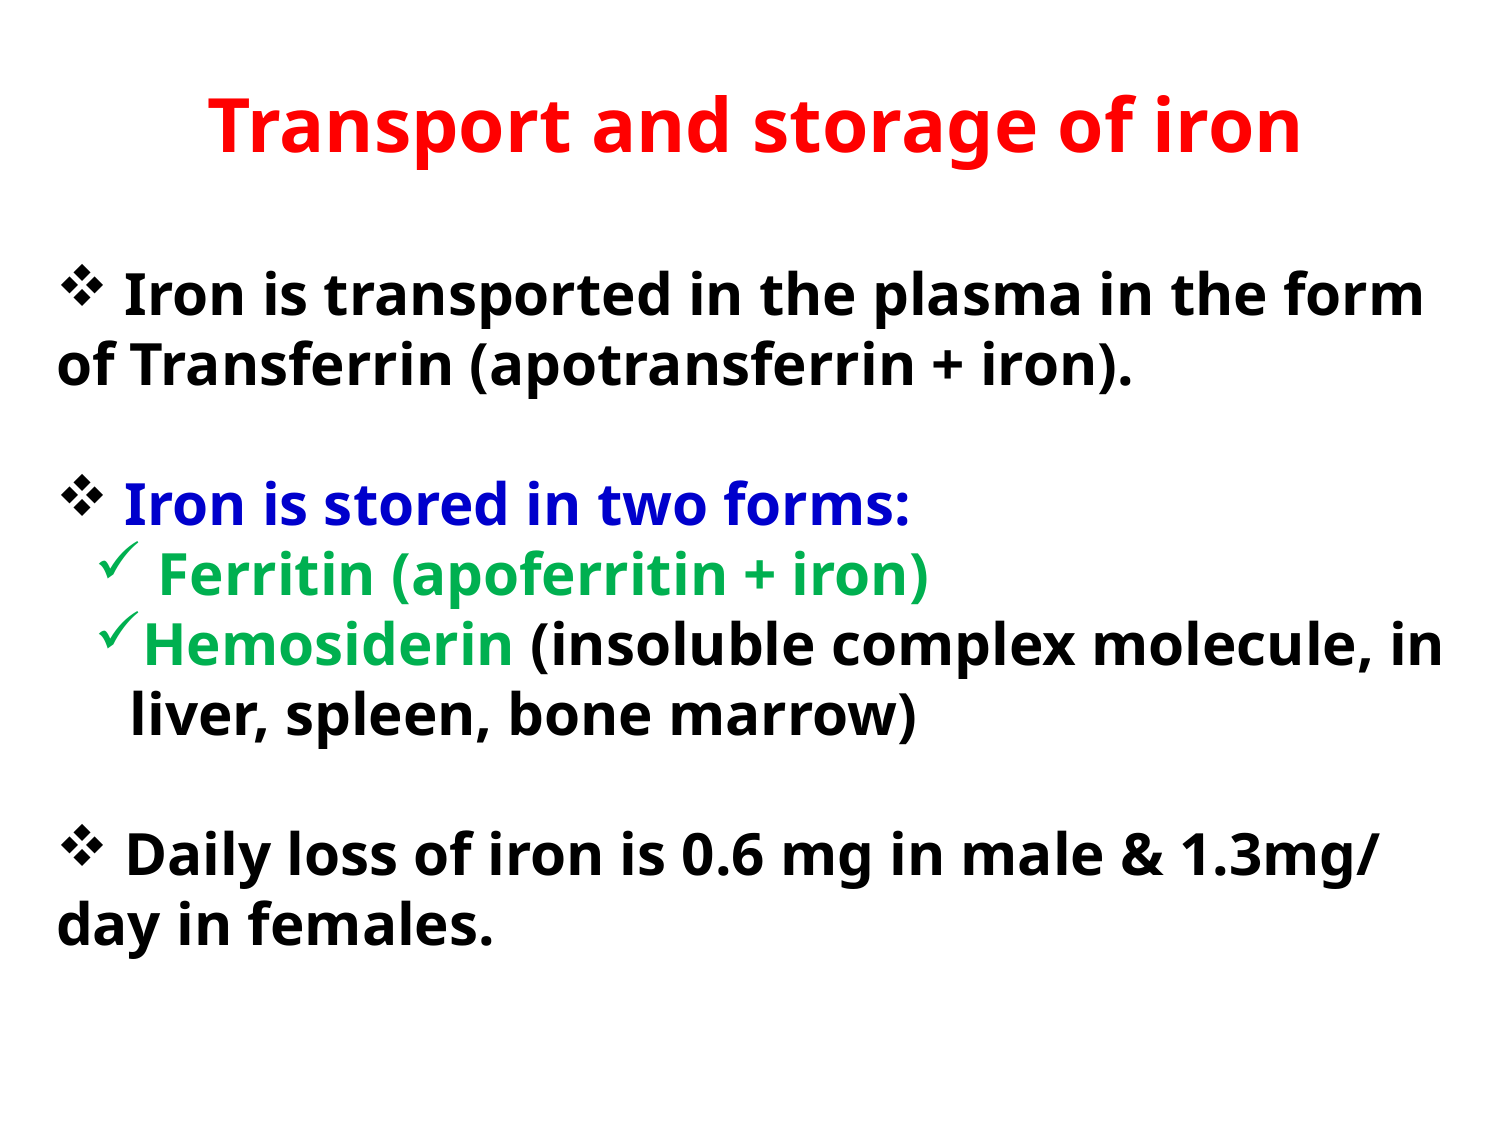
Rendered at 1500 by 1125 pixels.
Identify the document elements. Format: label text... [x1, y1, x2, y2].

text_box Transport and storage of iron Iron is transported in the plasma in the form of Transferrin (apotransferrin + iron). Iron is stored in two forms: Ferritin (apoferritin + iron) Hemosiderin (insoluble complex molecule, in liver, spleen, bone marrow) Daily loss of iron is 0.6 mg in male & 1.3mg/ day in females. [41, 0, 1471, 965]
